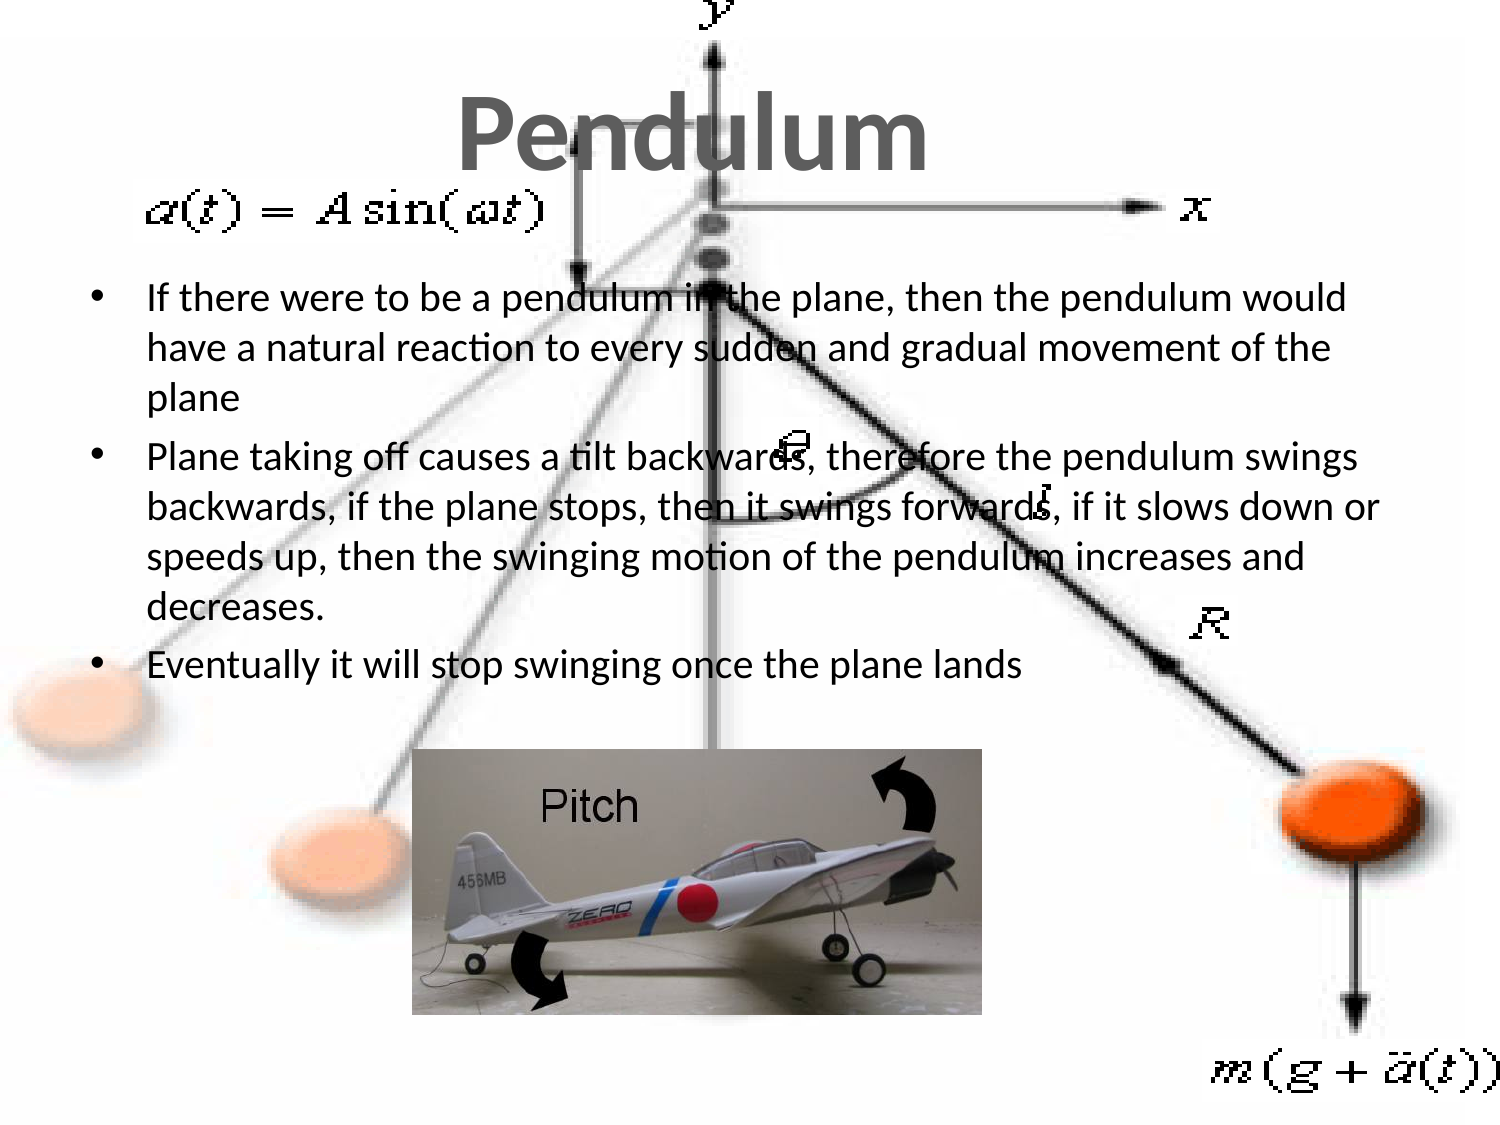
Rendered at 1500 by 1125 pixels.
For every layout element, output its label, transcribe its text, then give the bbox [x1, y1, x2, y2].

picture [0, 0, 1500, 1125]
text_box Pendulum [441, 49, 947, 200]
list If there were to be a pendulum in the plane, then the pendulum would have a natural reaction to every sudden and gradual movement of the plane Plane taking off causes a tilt backwards, therefore the pendulum swings backwards, if the plane stops, then it swings forwards, if it slows down or speeds up, then the swinging motion of the pendulum increases and decreases. Eventually it will stop swinging once the plane lands [75, 262, 1425, 1005]
